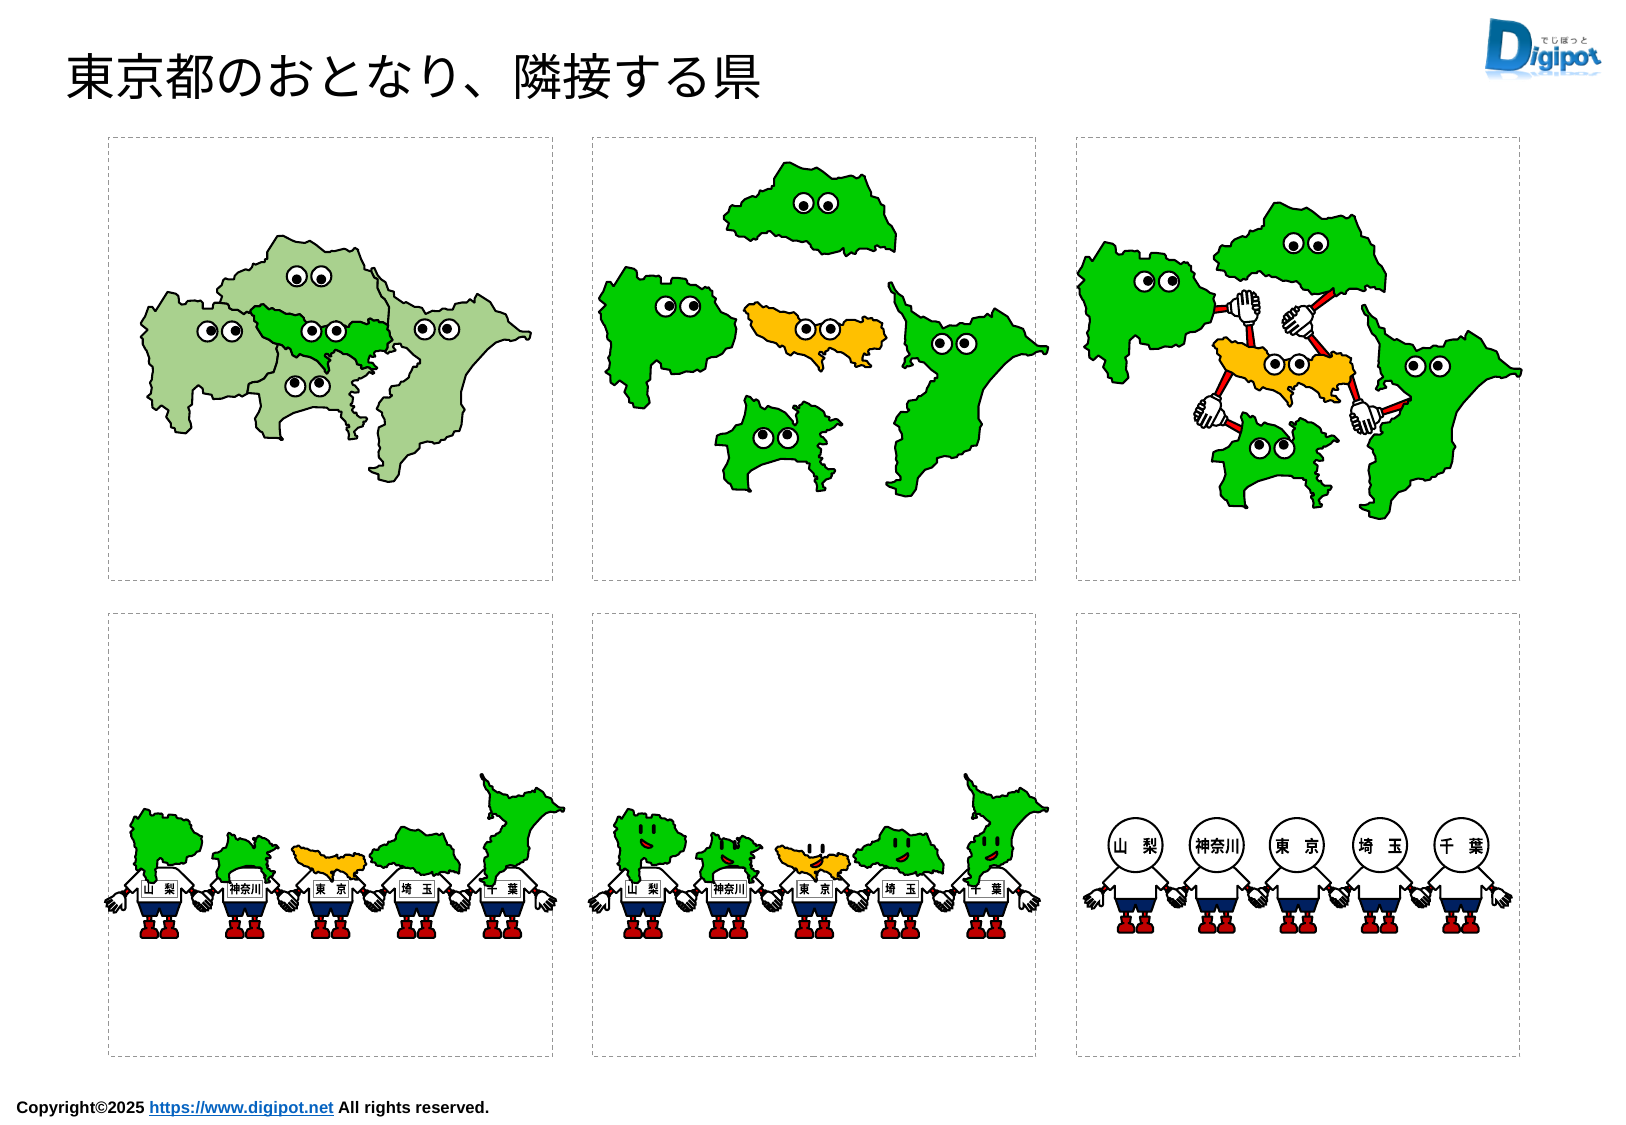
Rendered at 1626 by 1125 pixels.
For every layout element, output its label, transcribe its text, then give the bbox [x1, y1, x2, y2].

text_box 東京都のおとなり、隣接する県 [50, 38, 777, 113]
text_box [589, 774, 1049, 938]
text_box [140, 235, 531, 482]
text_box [106, 774, 565, 938]
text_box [598, 162, 1049, 497]
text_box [1077, 202, 1522, 520]
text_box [1084, 817, 1511, 933]
picture [1485, 18, 1602, 82]
